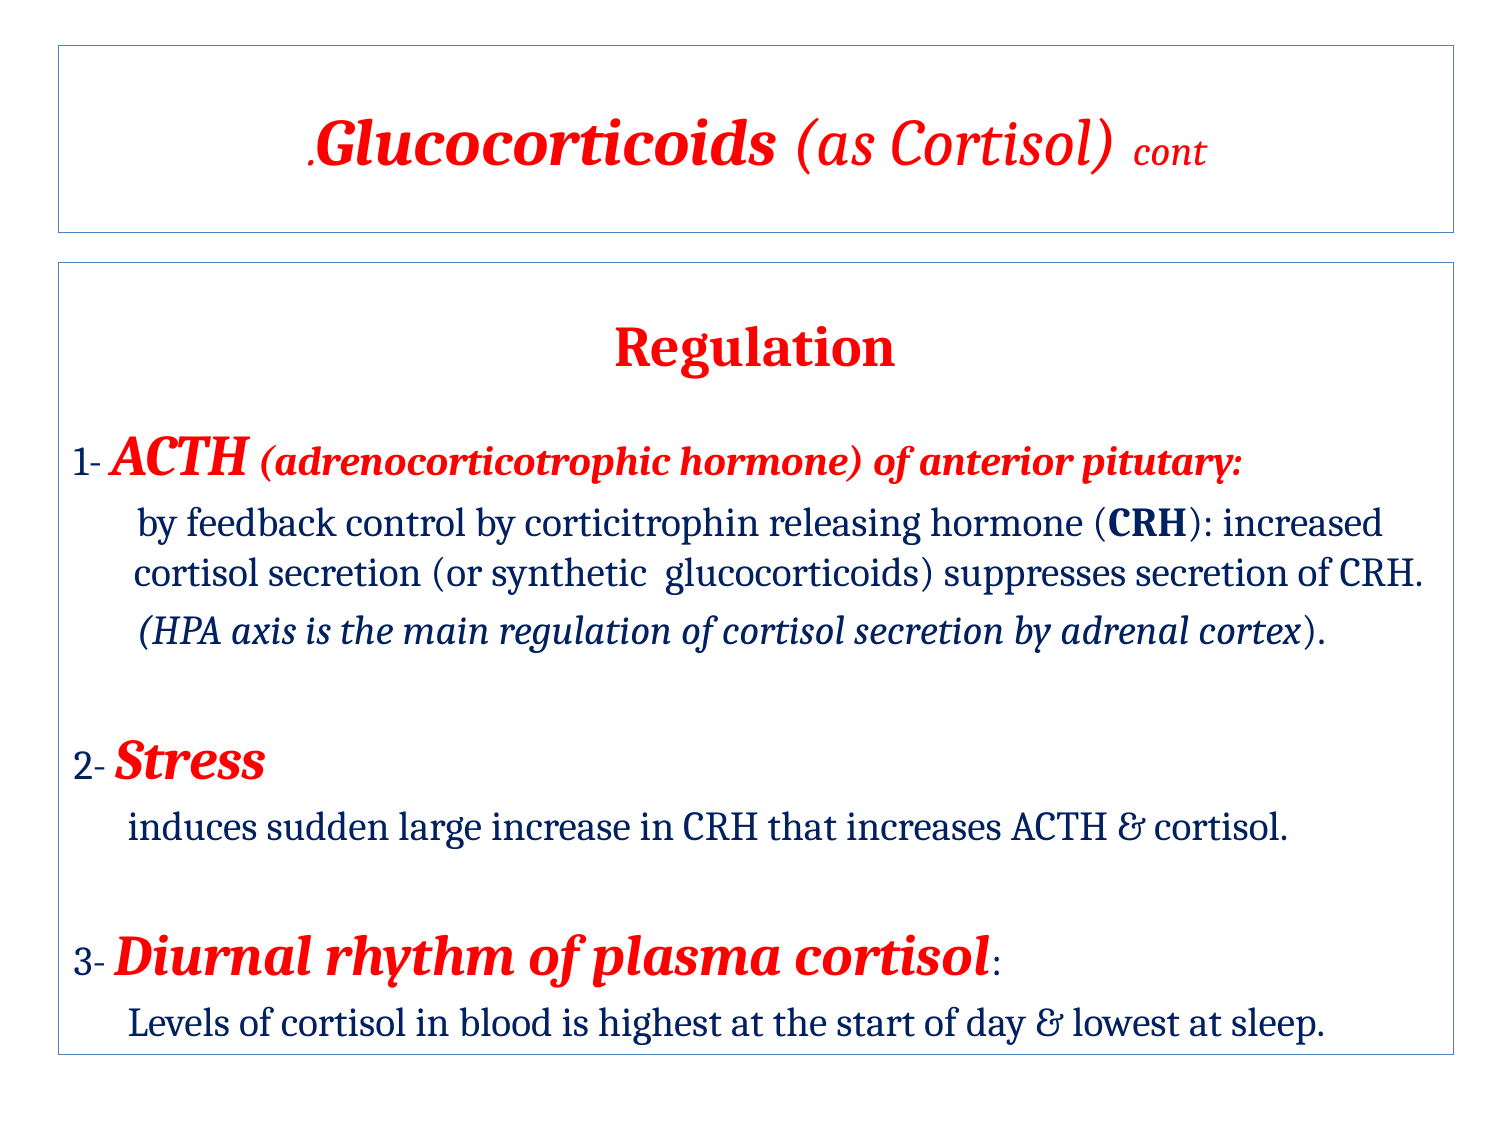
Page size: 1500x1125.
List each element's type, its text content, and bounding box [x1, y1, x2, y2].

title Glucocorticoids (as Cortisol) cont. [58, 45, 1454, 233]
list Regulation 1- ACTH (adrenocorticotrophic hormone) of anterior pitutary: by feedback control by corticitrophin releasing hormone (CRH): increased cortisol secretion (or synthetic glucocorticoids) suppresses secretion of CRH. (HPA axis is the main regulation of cortisol secretion by adrenal cortex). 2- Stress induces sudden large increase in CRH that increases ACTH & cortisol. 3- Diurnal rhythm of plasma cortisol: Levels of cortisol in blood is highest at the start of day & lowest at sleep. [58, 262, 1454, 1055]
